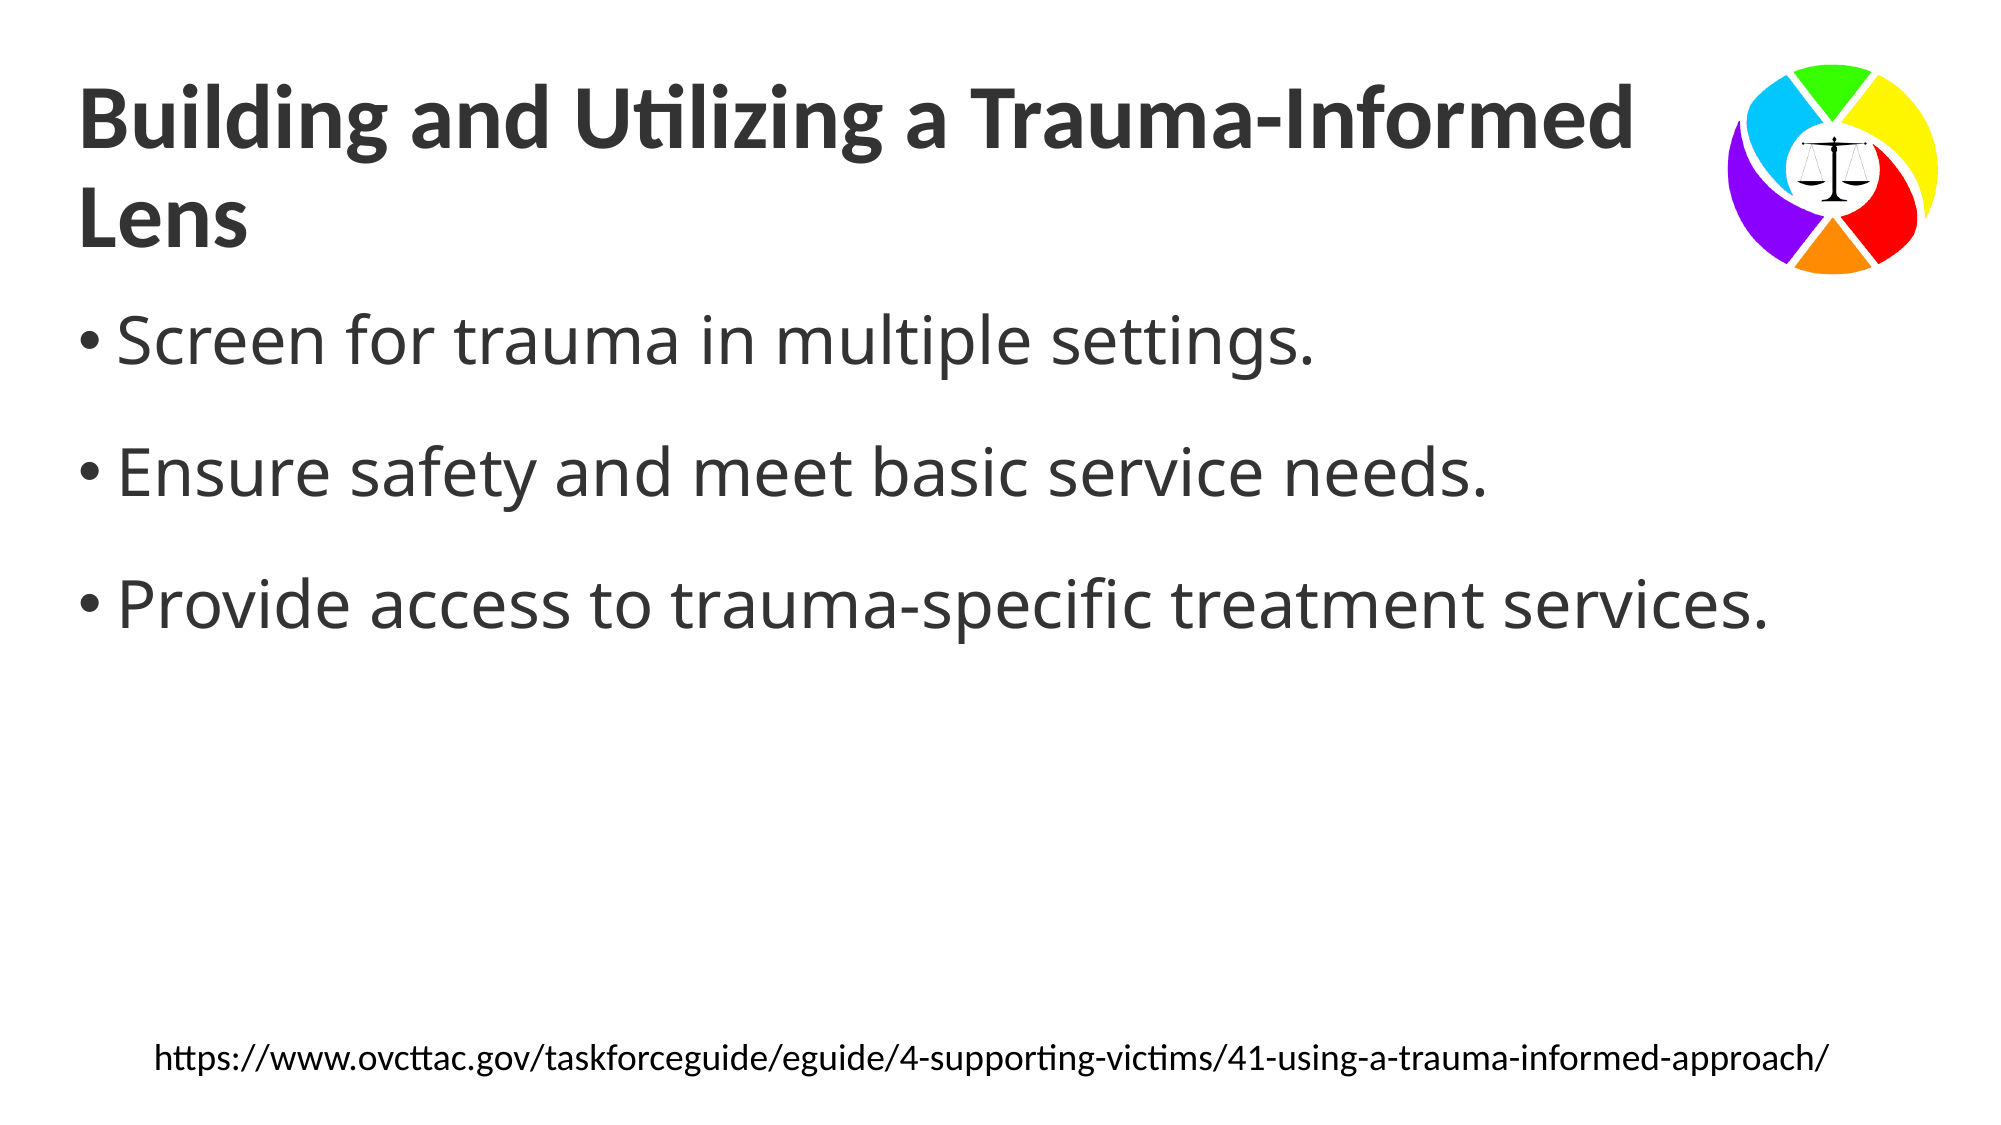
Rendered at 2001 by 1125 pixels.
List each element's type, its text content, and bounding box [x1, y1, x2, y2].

title Building and Utilizing a Trauma-Informed Lens [63, 59, 1675, 278]
picture [1694, 29, 1973, 308]
list Screen for trauma in multiple settings. Ensure safety and meet basic service needs. Provide access to trauma-specific treatment services. [63, 299, 1903, 1014]
text_box https://www.ovcttac.gov/taskforceguide/eguide/4-supporting-victims/41-using-a-trauma-informed-approach/ [138, 1025, 1903, 1086]
